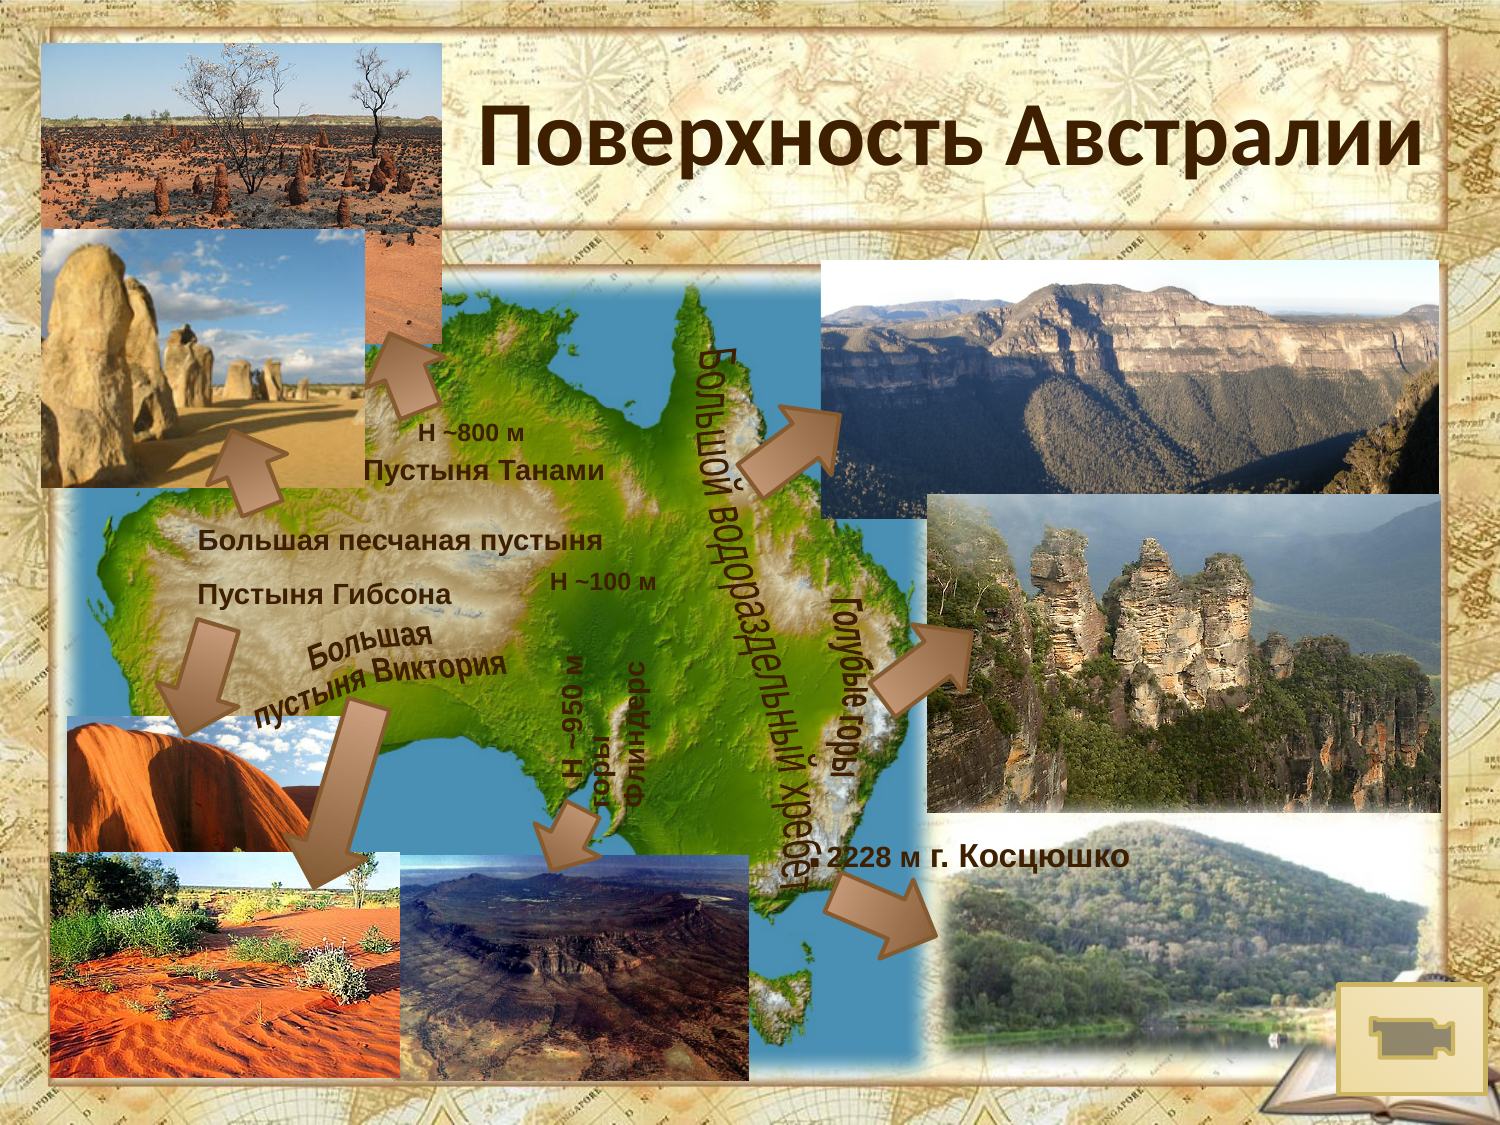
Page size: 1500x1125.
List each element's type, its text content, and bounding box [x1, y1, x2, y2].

title Поверхность Австралии [58, 35, 1442, 223]
text_box [1336, 982, 1488, 1096]
picture [0, 0, 1500, 1125]
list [52, 266, 942, 1086]
